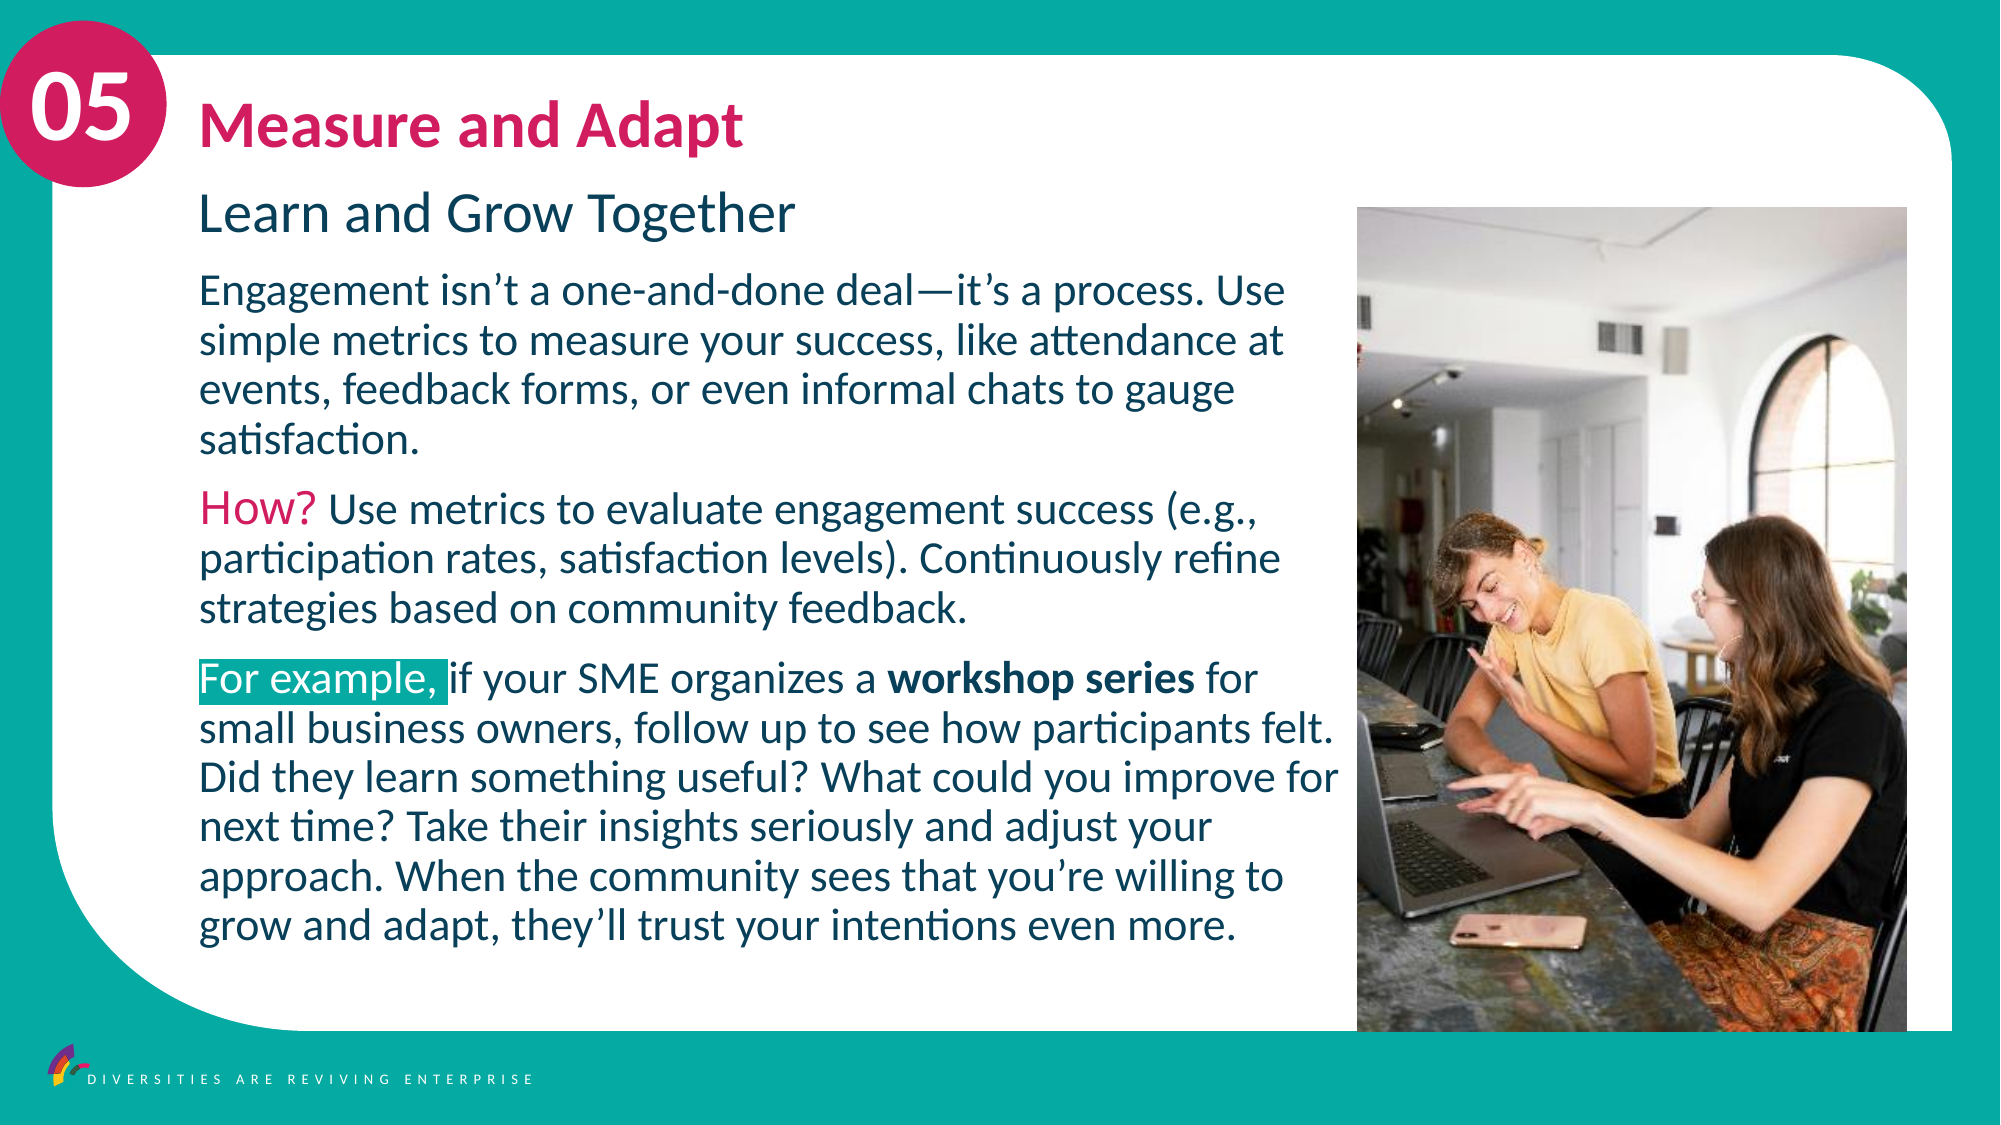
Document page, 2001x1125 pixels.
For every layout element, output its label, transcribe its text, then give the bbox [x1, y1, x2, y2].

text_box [0, 20, 167, 188]
picture [1357, 207, 1907, 1032]
list Measure and Adapt Learn and Grow Together Engagement isn’t a one-and-done deal—it’s a process. Use simple metrics to measure your success, like attendance at events, feedback forms, or even informal chats to gauge satisfaction. How? Use metrics to evaluate engagement success (e.g., participation rates, satisfaction levels). Continuously refine strategies based on community feedback. For example, if your SME organizes a workshop series for small business owners, follow up to see how participants felt. Did they learn something useful? What could you improve for next time? Take their insights seriously and adjust your approach. When the community sees that you’re willing to grow and adapt, they’ll trust your intentions even more. [184, 82, 1357, 714]
